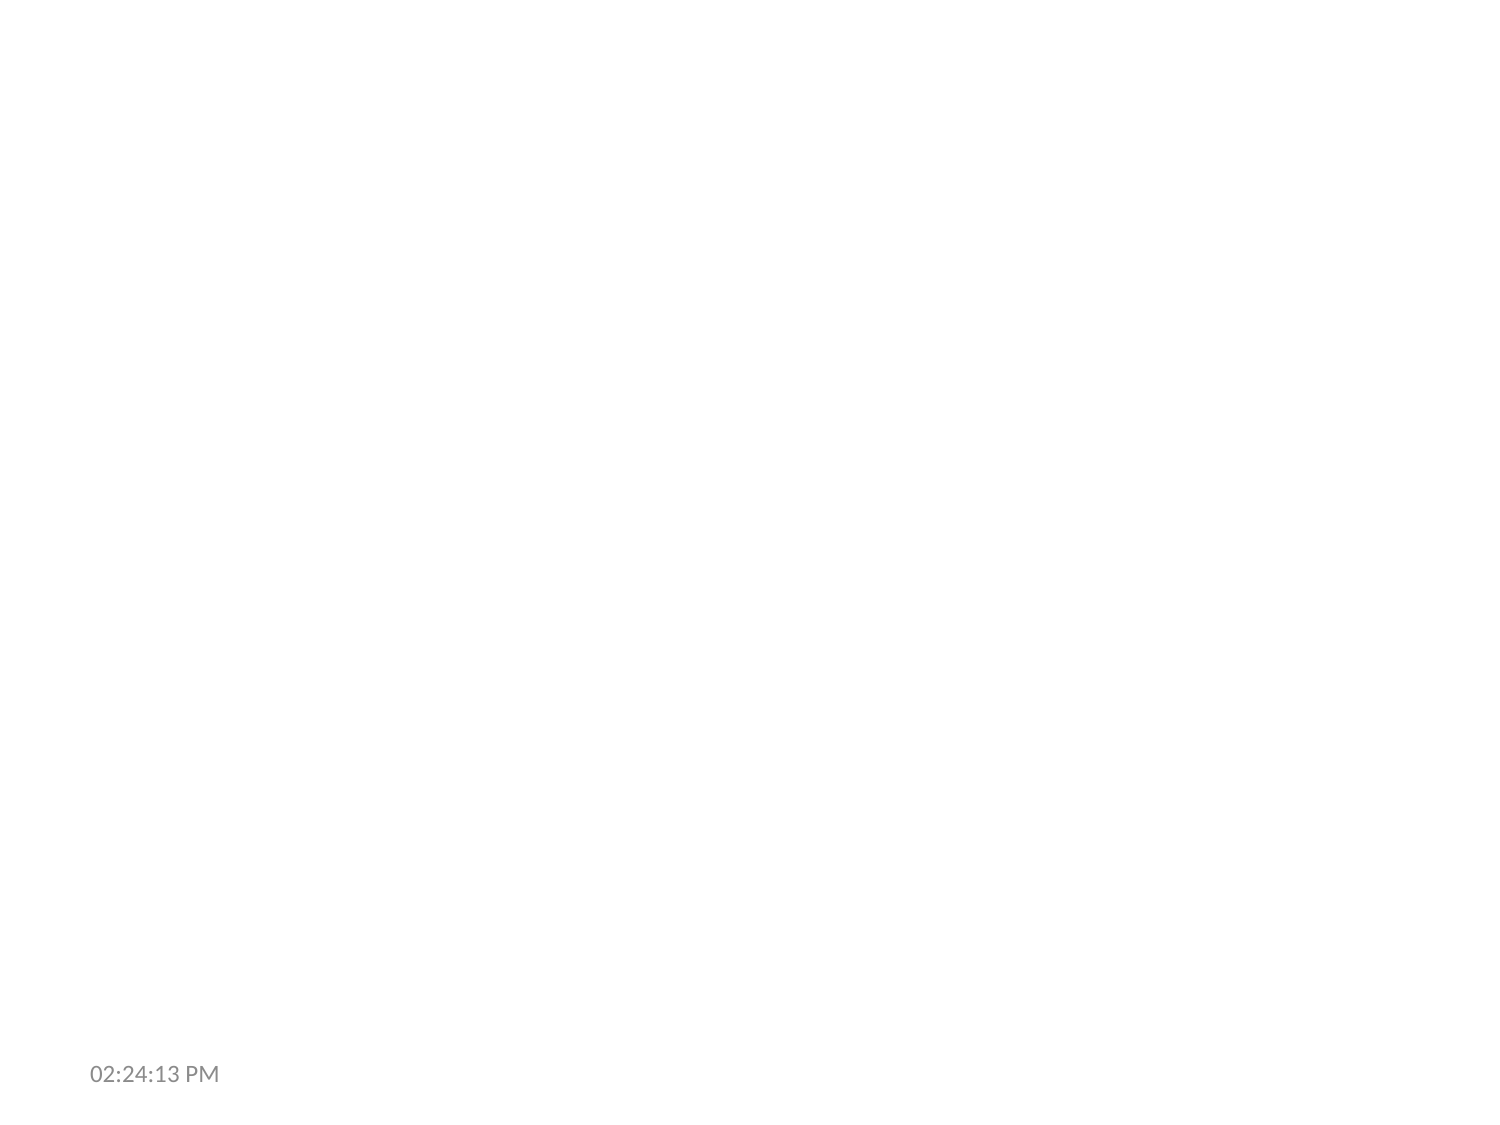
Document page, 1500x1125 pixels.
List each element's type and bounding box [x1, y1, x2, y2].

slide_number [75, 1042, 425, 1103]
